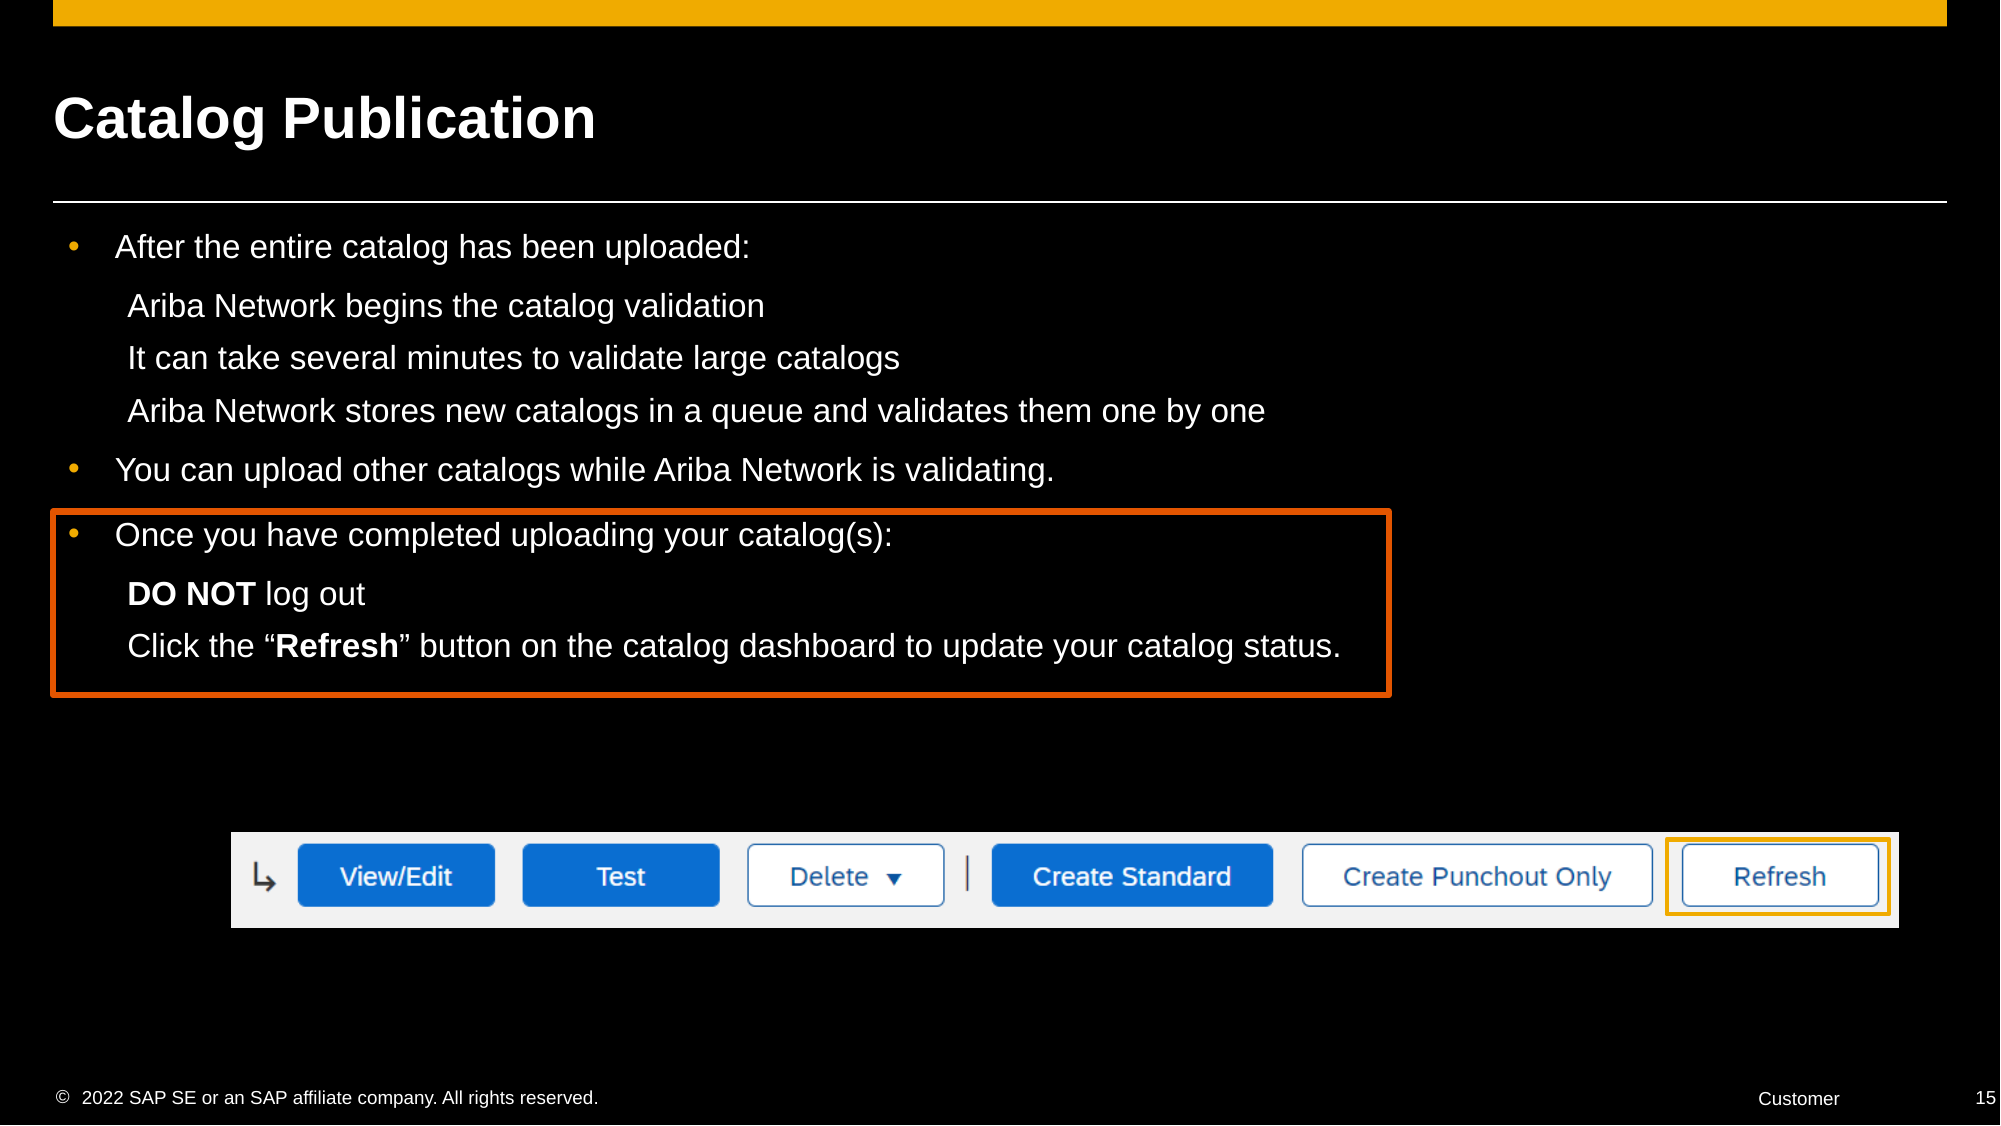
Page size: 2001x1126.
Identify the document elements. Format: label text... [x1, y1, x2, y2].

title Catalog Publication [53, 53, 1947, 178]
text_box [52, 510, 1390, 697]
picture [230, 831, 1899, 929]
list After the entire catalog has been uploaded: Ariba Network begins the catalog validation It can take several minutes to validate large catalogs Ariba Network stores new catalogs in a queue and validates them one by one You can upload other catalogs while Ariba Network is validating. Once you have completed uploading your catalog(s): DO NOT log out Click the “Refresh” button on the catalog dashboard to update your catalog status. [53, 218, 1947, 840]
